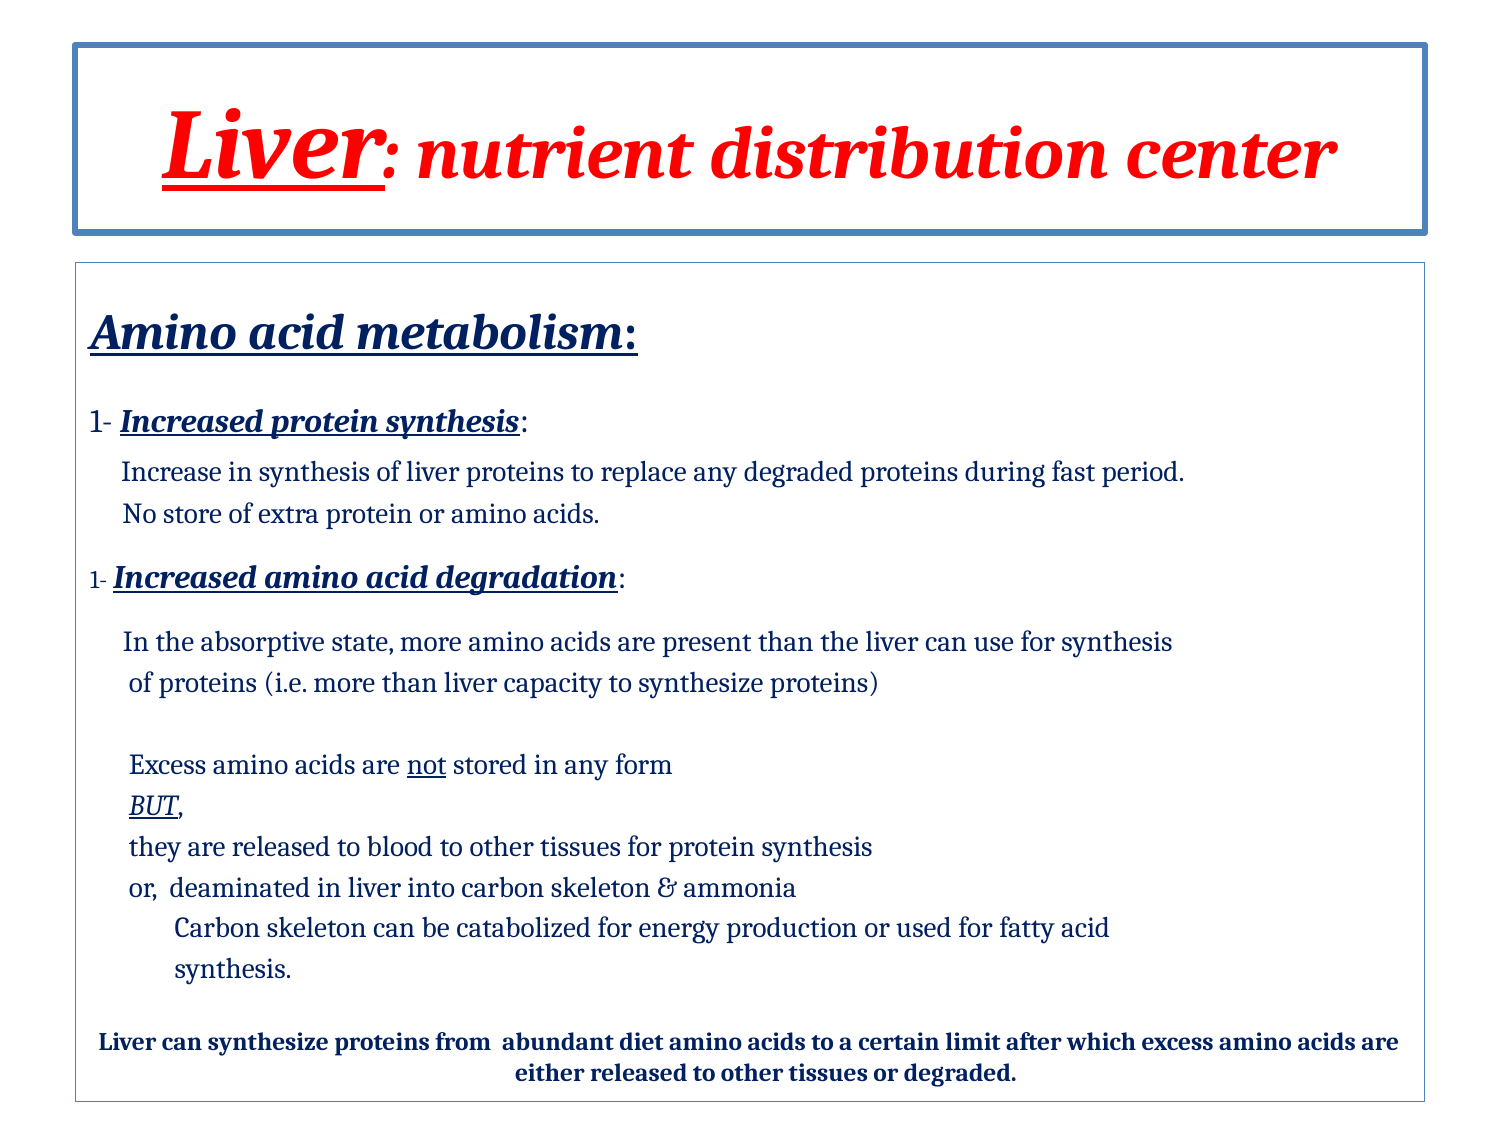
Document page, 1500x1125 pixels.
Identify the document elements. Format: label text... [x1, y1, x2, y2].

title Liver: nutrient distribution center [75, 45, 1425, 233]
list Amino acid metabolism: 1- Increased protein synthesis: Increase in synthesis of liver proteins to replace any degraded proteins during fast period. No store of extra protein or amino acids. 1- Increased amino acid degradation: In the absorptive state, more amino acids are present than the liver can use for synthesis of proteins (i.e. more than liver capacity to synthesize proteins) Excess amino acids are not stored in any form BUT, they are released to blood to other tissues for protein synthesis or, deaminated in liver into carbon skeleton & ammonia Carbon skeleton can be catabolized for energy production or used for fatty acid synthesis. Liver can synthesize proteins from abundant diet amino acids to a certain limit after which excess amino acids are either released to other tissues or degraded. [75, 262, 1425, 1102]
